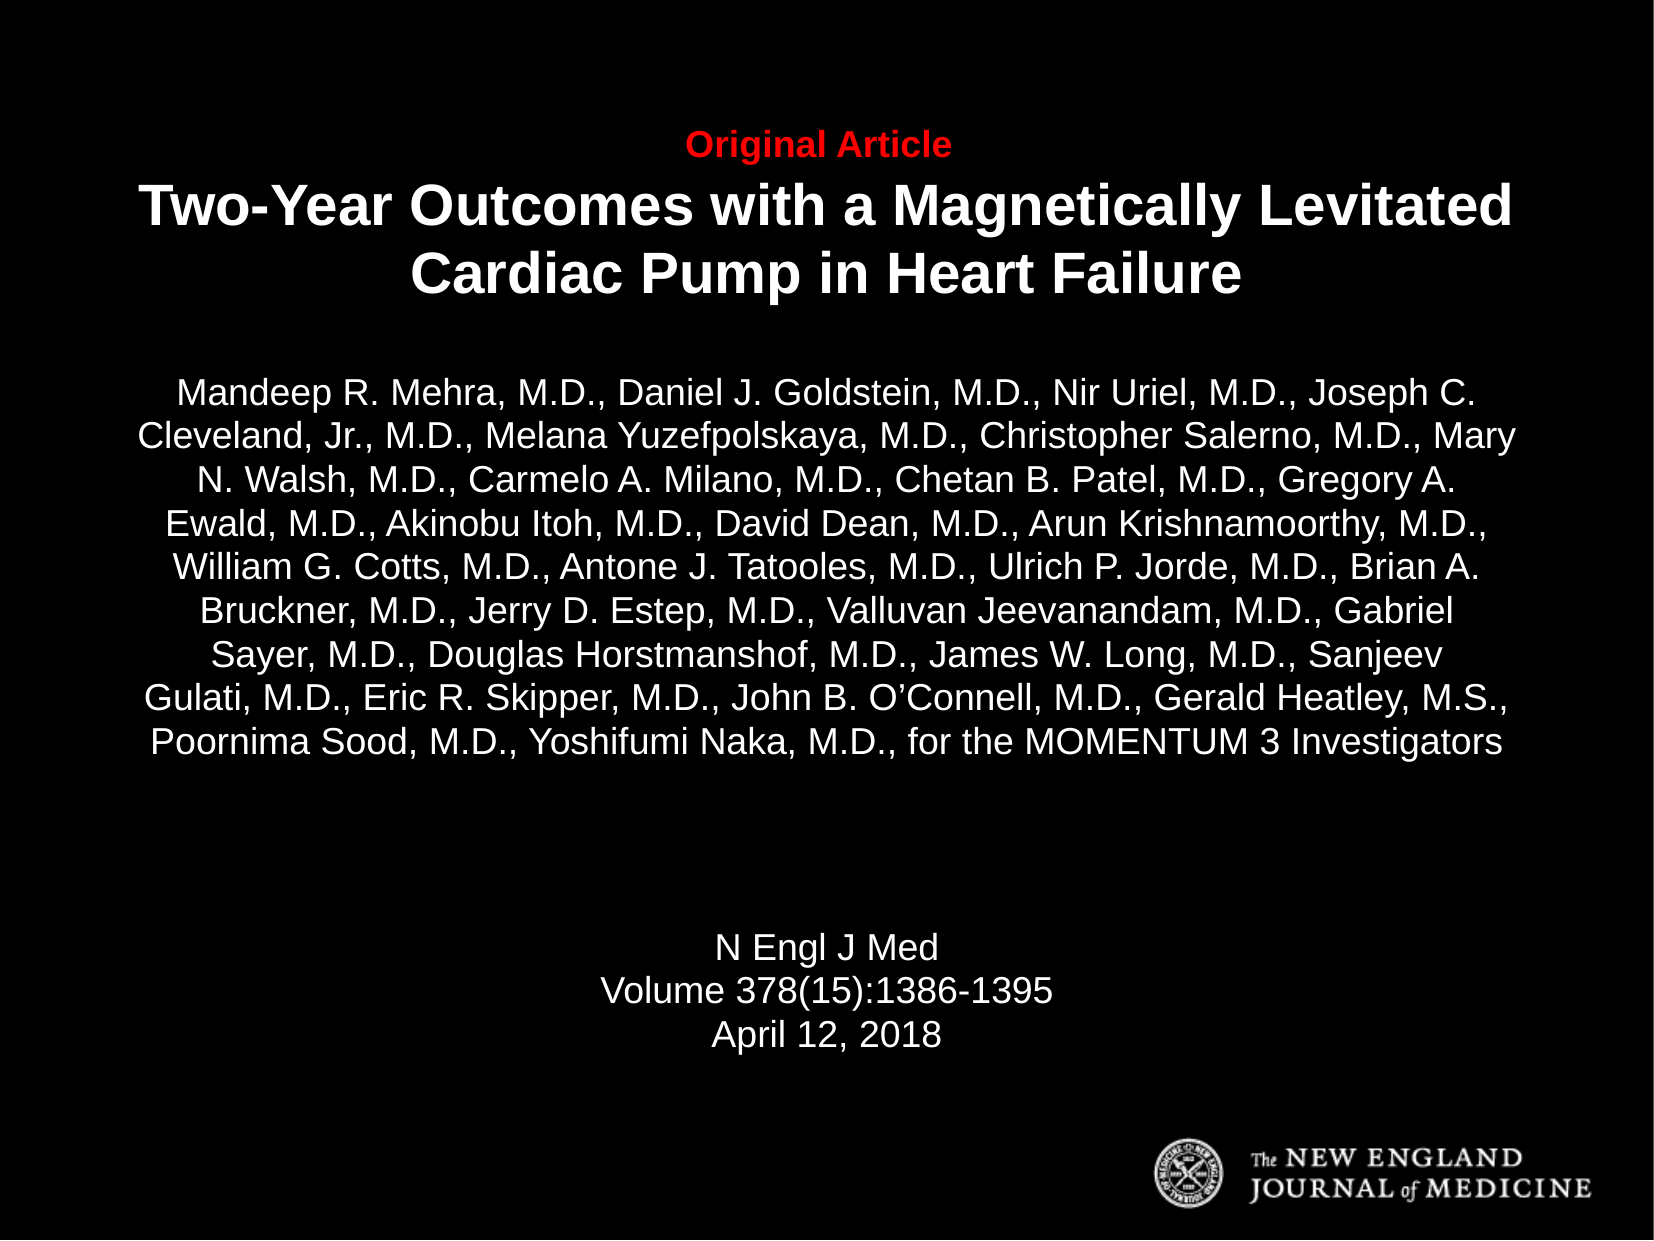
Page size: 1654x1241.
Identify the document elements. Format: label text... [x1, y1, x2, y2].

picture [1141, 1133, 1606, 1213]
text_box Mandeep R. Mehra, M.D., Daniel J. Goldstein, M.D., Nir Uriel, M.D., Joseph C. Cleveland, Jr., M.D., Melana Yuzefpolskaya, M.D., Christopher Salerno, M.D., Mary N. Walsh, M.D., Carmelo A. Milano, M.D., Chetan B. Patel, M.D., Gregory A. Ewald, M.D., Akinobu Itoh, M.D., David Dean, M.D., Arun Krishnamoorthy, M.D., William G. Cotts, M.D., Antone J. Tatooles, M.D., Ulrich P. Jorde, M.D., Brian A. Bruckner, M.D., Jerry D. Estep, M.D., Valluvan Jeevanandam, M.D., Gabriel Sayer, M.D., Douglas Horstmanshof, M.D., James W. Long, M.D., Sanjeev Gulati, M.D., Eric R. Skipper, M.D., John B. O’Connell, M.D., Gerald Heatley, M.S., Poornima Sood, M.D., Yoshifumi Naka, M.D., for the MOMENTUM 3 Investigators [121, 370, 1533, 867]
text_box N Engl J Med Volume 378(15):1386-1395 April 12, 2018 [121, 925, 1533, 1057]
text_box Original Article Two-Year Outcomes with a Magnetically Levitated Cardiac Pump in Heart Failure [121, 103, 1533, 311]
